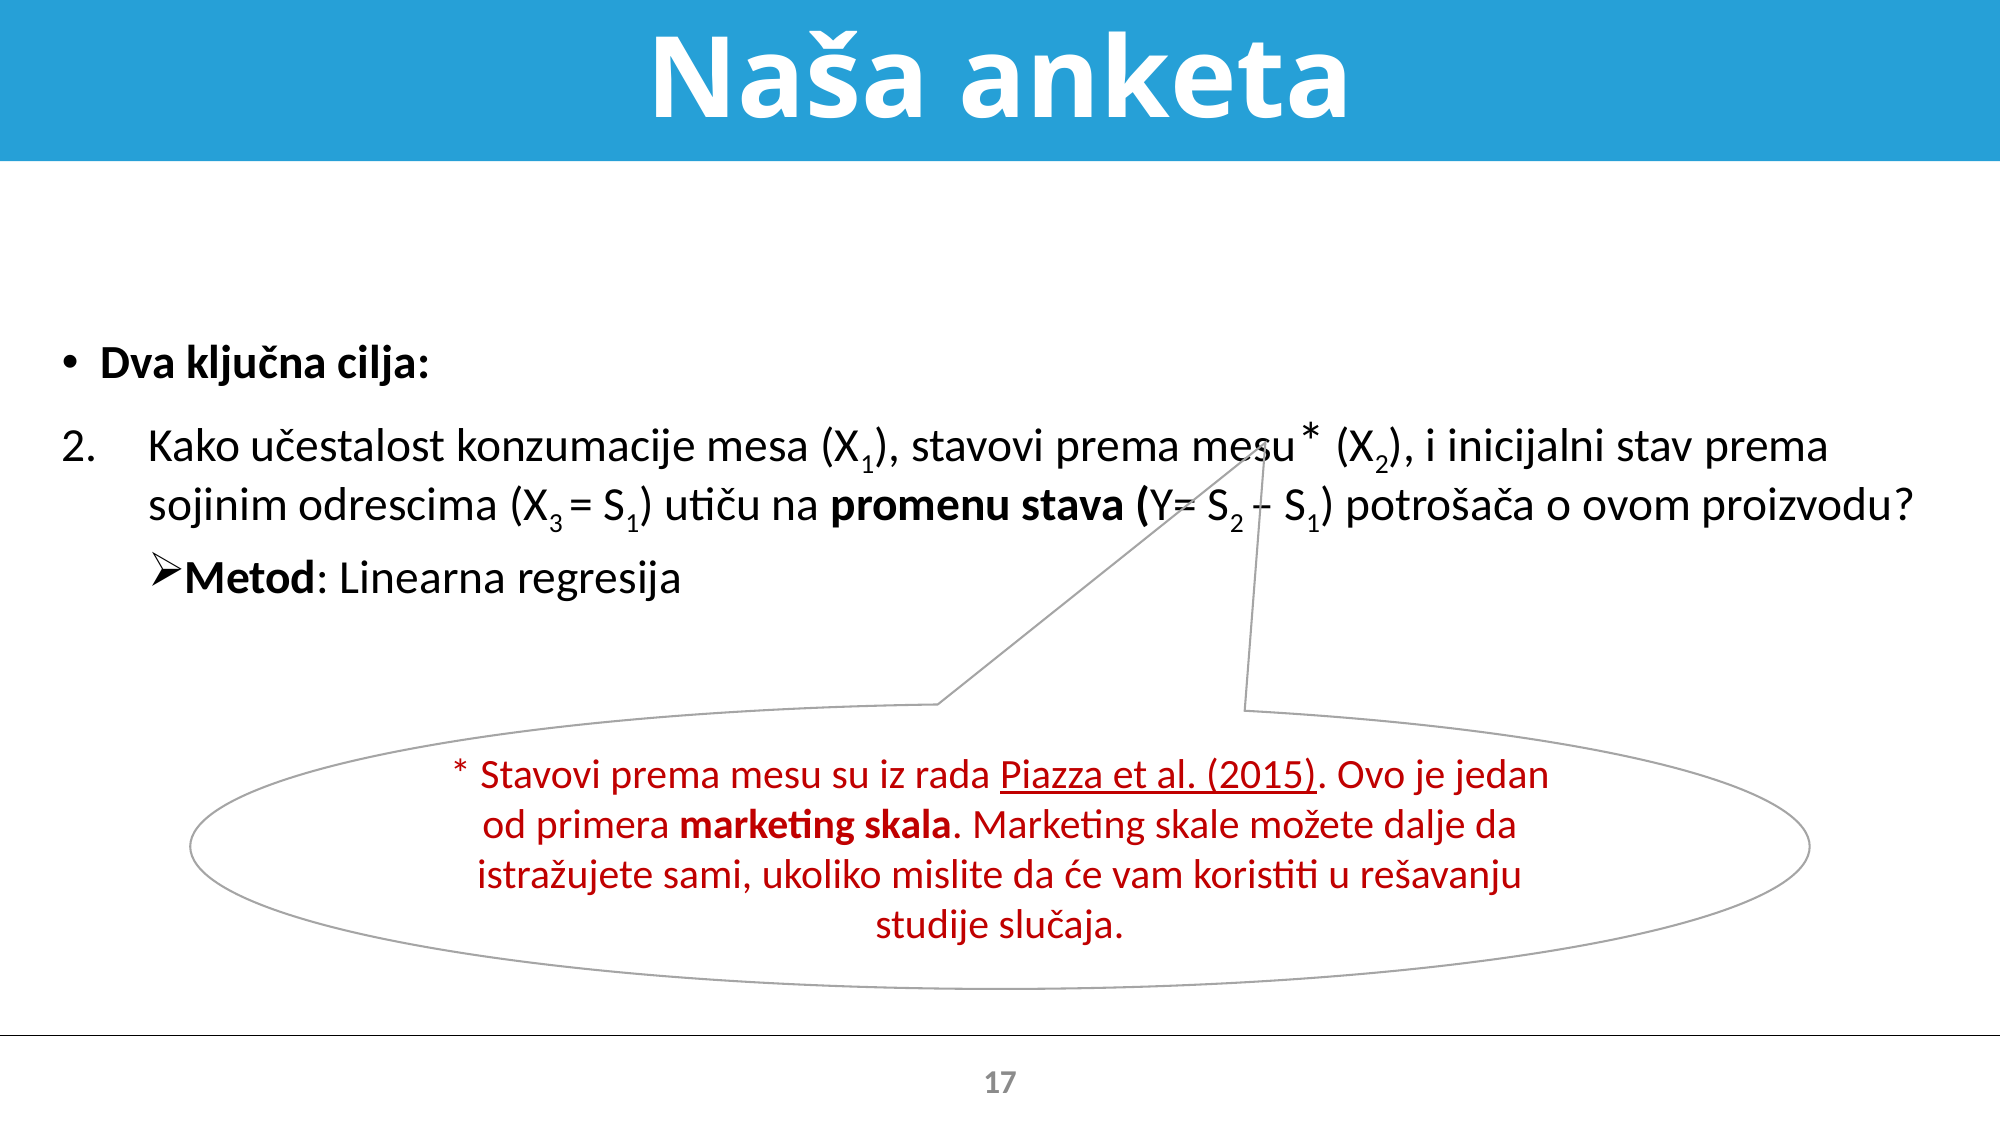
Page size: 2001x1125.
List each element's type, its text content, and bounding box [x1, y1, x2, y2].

title Naša anketa [0, 0, 2000, 162]
slide_number 17 [0, 1036, 2000, 1125]
text_box * Stavovi prema mesu su iz rada Piazza et al. (2015). Ovo je jedan od primera marketing skala. Marketing skale možete dalje da istražujete sami, ukoliko mislite da će vam koristiti u rešavanju studije slučaja. [189, 440, 1811, 990]
list Dva ključna cilja: Kako učestalost konzumacije mesa (X1), stavovi prema mesu* (X2), i inicijalni stav prema sojinim odrescima (X3 = S1) utiču na promenu stava (Y= S2 – S1) potrošača o ovom proizvodu? Metod: Linearna regresija [46, 330, 1954, 616]
